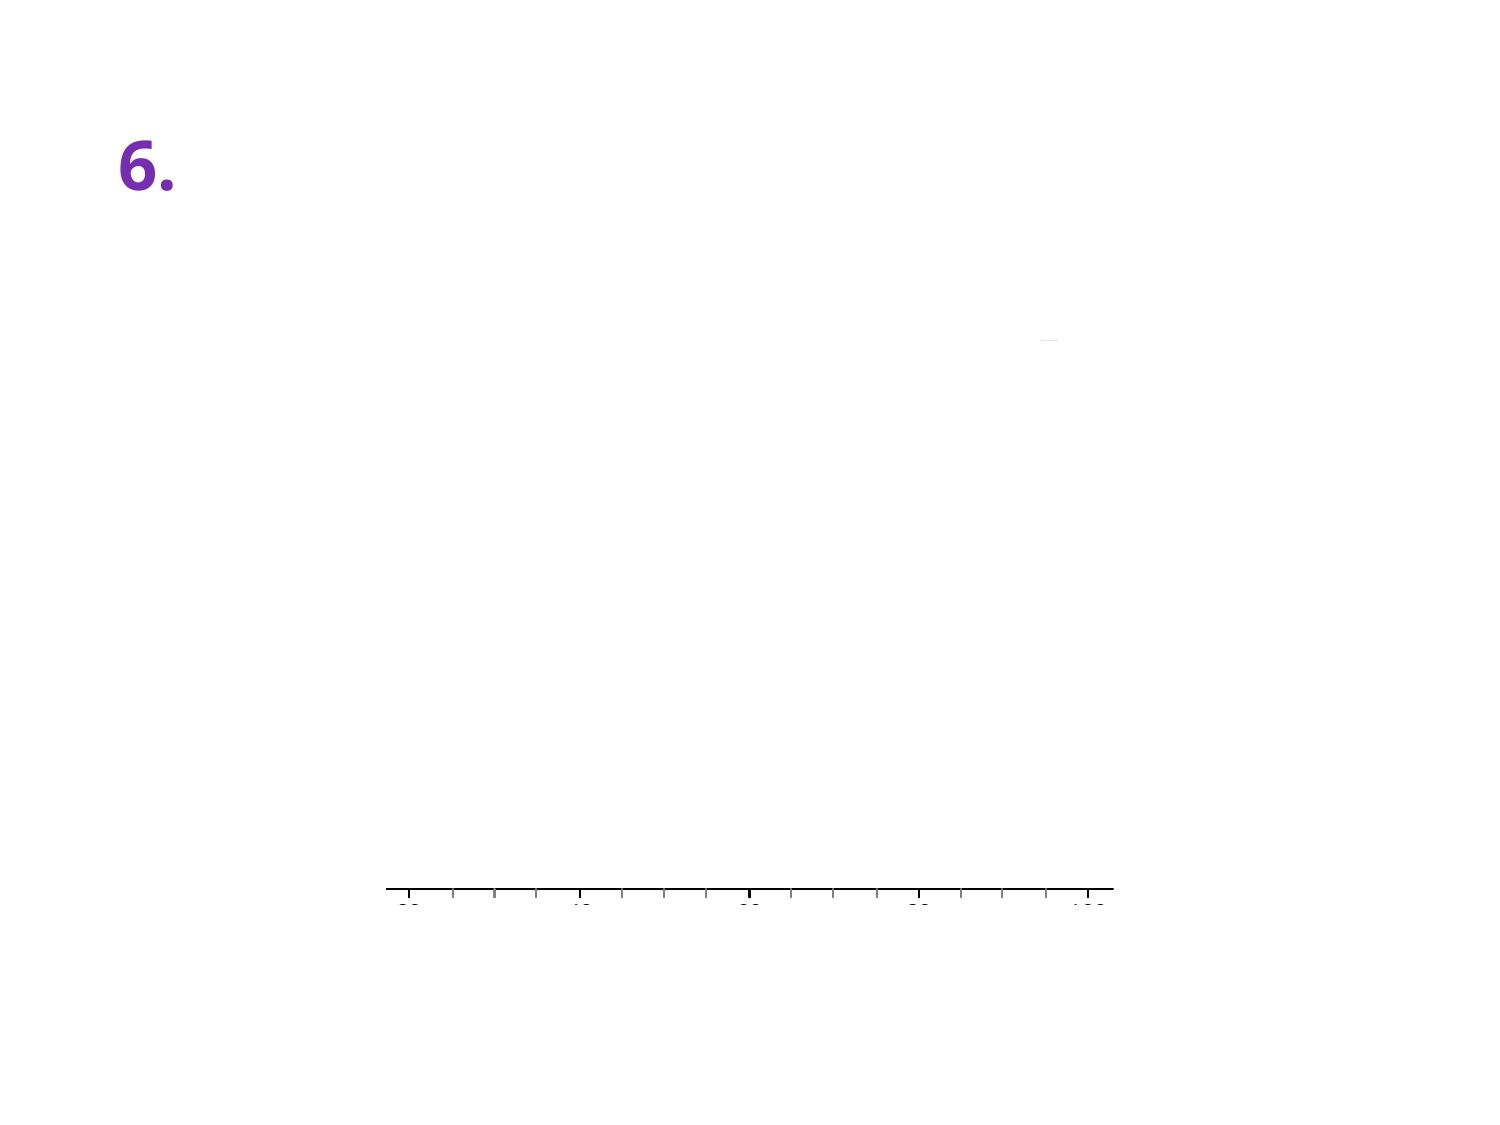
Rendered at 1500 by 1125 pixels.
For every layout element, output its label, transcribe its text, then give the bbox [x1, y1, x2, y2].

title 6. [103, 59, 1397, 278]
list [386, 340, 1114, 905]
